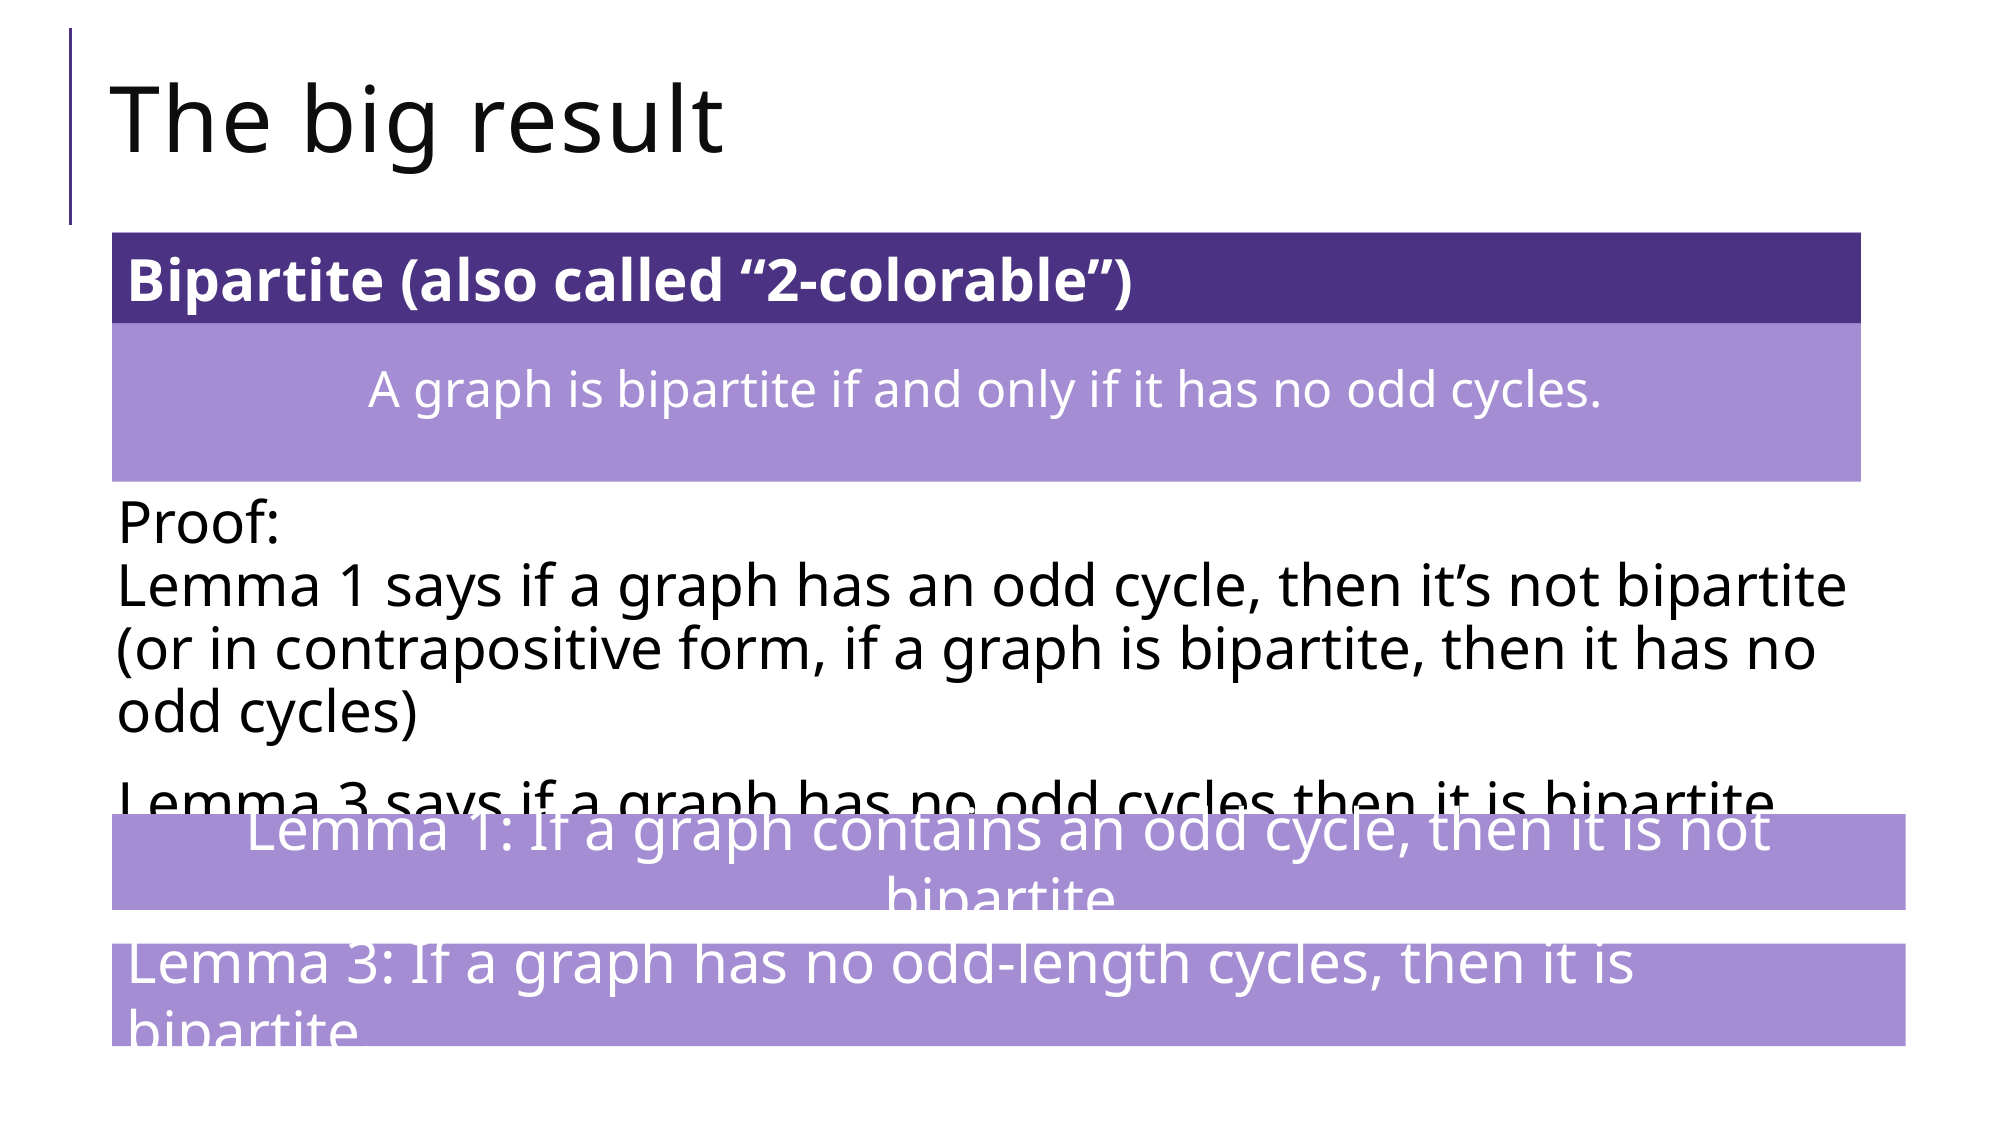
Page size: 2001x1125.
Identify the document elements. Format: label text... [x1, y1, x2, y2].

title The big result [94, 43, 1930, 210]
text_box Lemma 3: If a graph has no odd-length cycles, then it is bipartite. [111, 942, 1907, 1047]
list Proof: Lemma 1 says if a graph has an odd cycle, then it’s not bipartite (or in contrapositive form, if a graph is bipartite, then it has no odd cycles) Lemma 3 says if a graph has no odd cycles then it is bipartite. [94, 486, 1930, 1035]
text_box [111, 232, 1862, 482]
text_box Lemma 1: If a graph contains an odd cycle, then it is not bipartite. [111, 813, 1907, 911]
